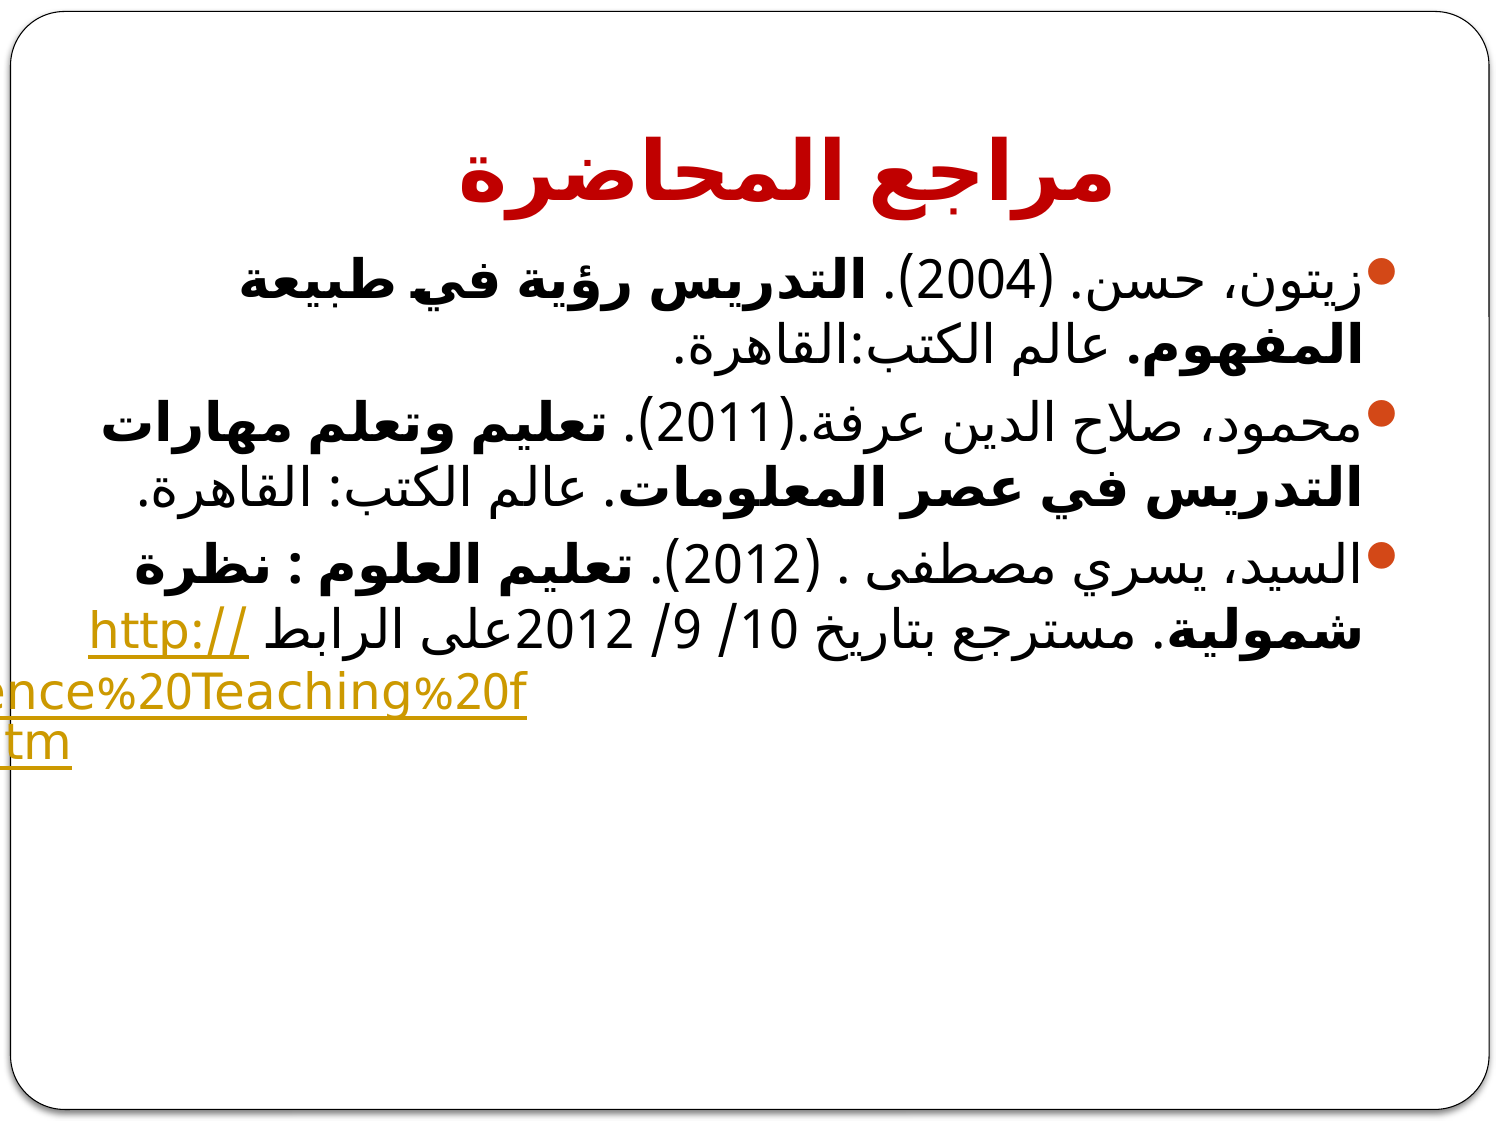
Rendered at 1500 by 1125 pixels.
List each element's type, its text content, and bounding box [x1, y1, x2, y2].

list زيتون، حسن. (2004). التدريس رؤية في طبيعة المفهوم. عالم الكتب:القاهرة. محمود، صلاح الدين عرفة.(2011). تعليم وتعلم مهارات التدريس في عصر المعلومات. عالم الكتب: القاهرة. السيد، يسري مصطفى . (2012). تعليم العلوم : نظرة شمولية. مسترجع بتاريخ 10/ 9/ 2012على الرابط http://www.khayma.com/yousry/Science%20Teaching%20for%20Beginners%20Lect%203.htm [41, 237, 1425, 988]
title مراجع المحاضرة [150, 45, 1425, 233]
